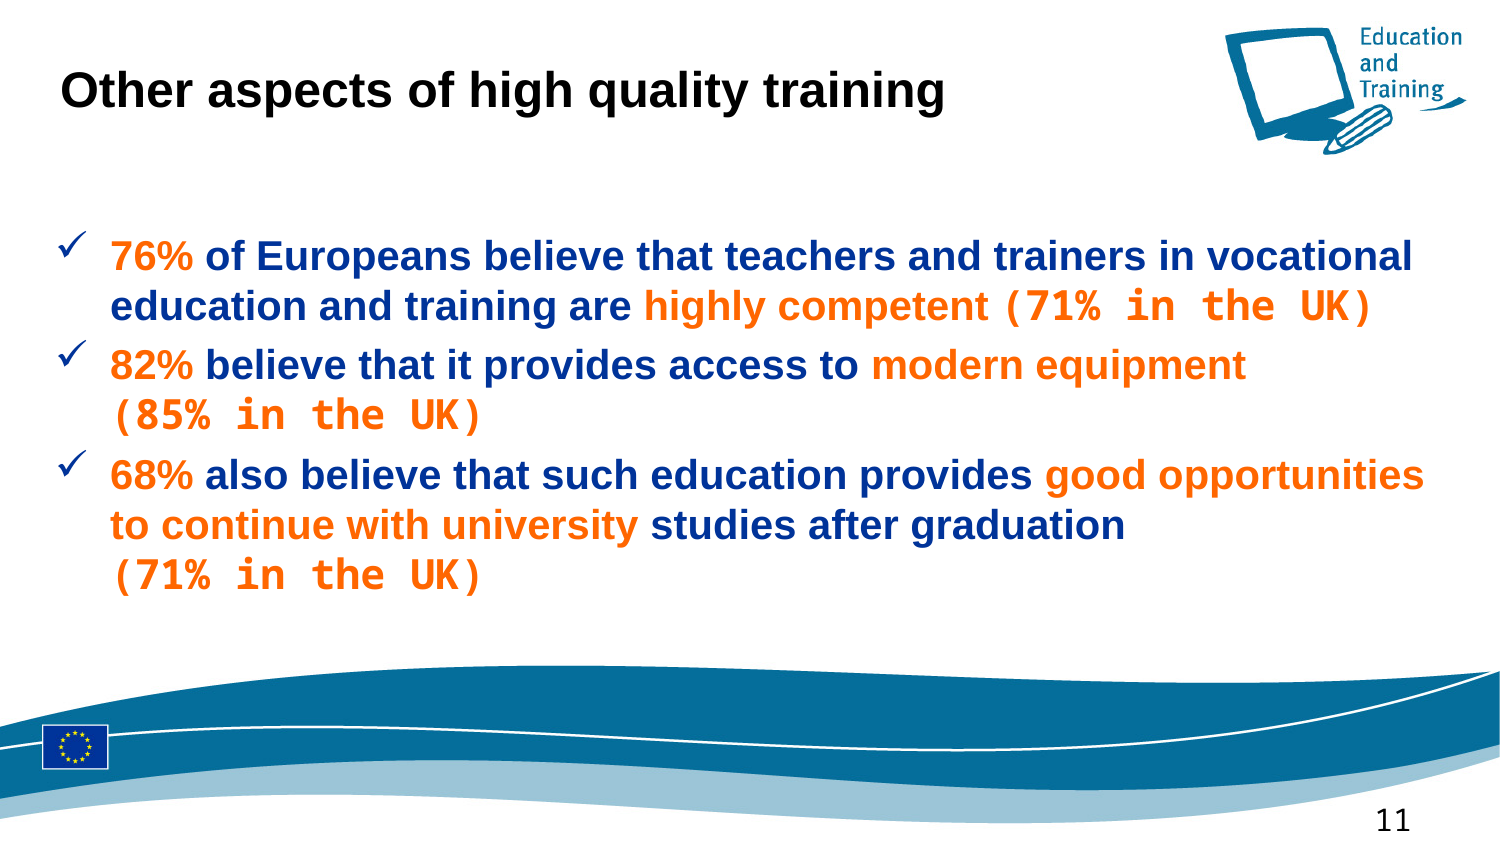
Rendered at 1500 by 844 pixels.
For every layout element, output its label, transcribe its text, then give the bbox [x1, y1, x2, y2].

picture [876, 0, 1500, 201]
text_box 76% of Europeans believe that teachers and trainers in vocational education and training are highly competent (71% in the UK) 82% believe that it provides access to modern equipment (85% in the UK) 68% also believe that such education provides good opportunities to continue with university studies after graduation (71% in the UK) [43, 222, 1447, 604]
picture [0, 610, 1500, 770]
picture [0, 745, 1500, 844]
title Other aspects of high quality training [48, 51, 1124, 183]
